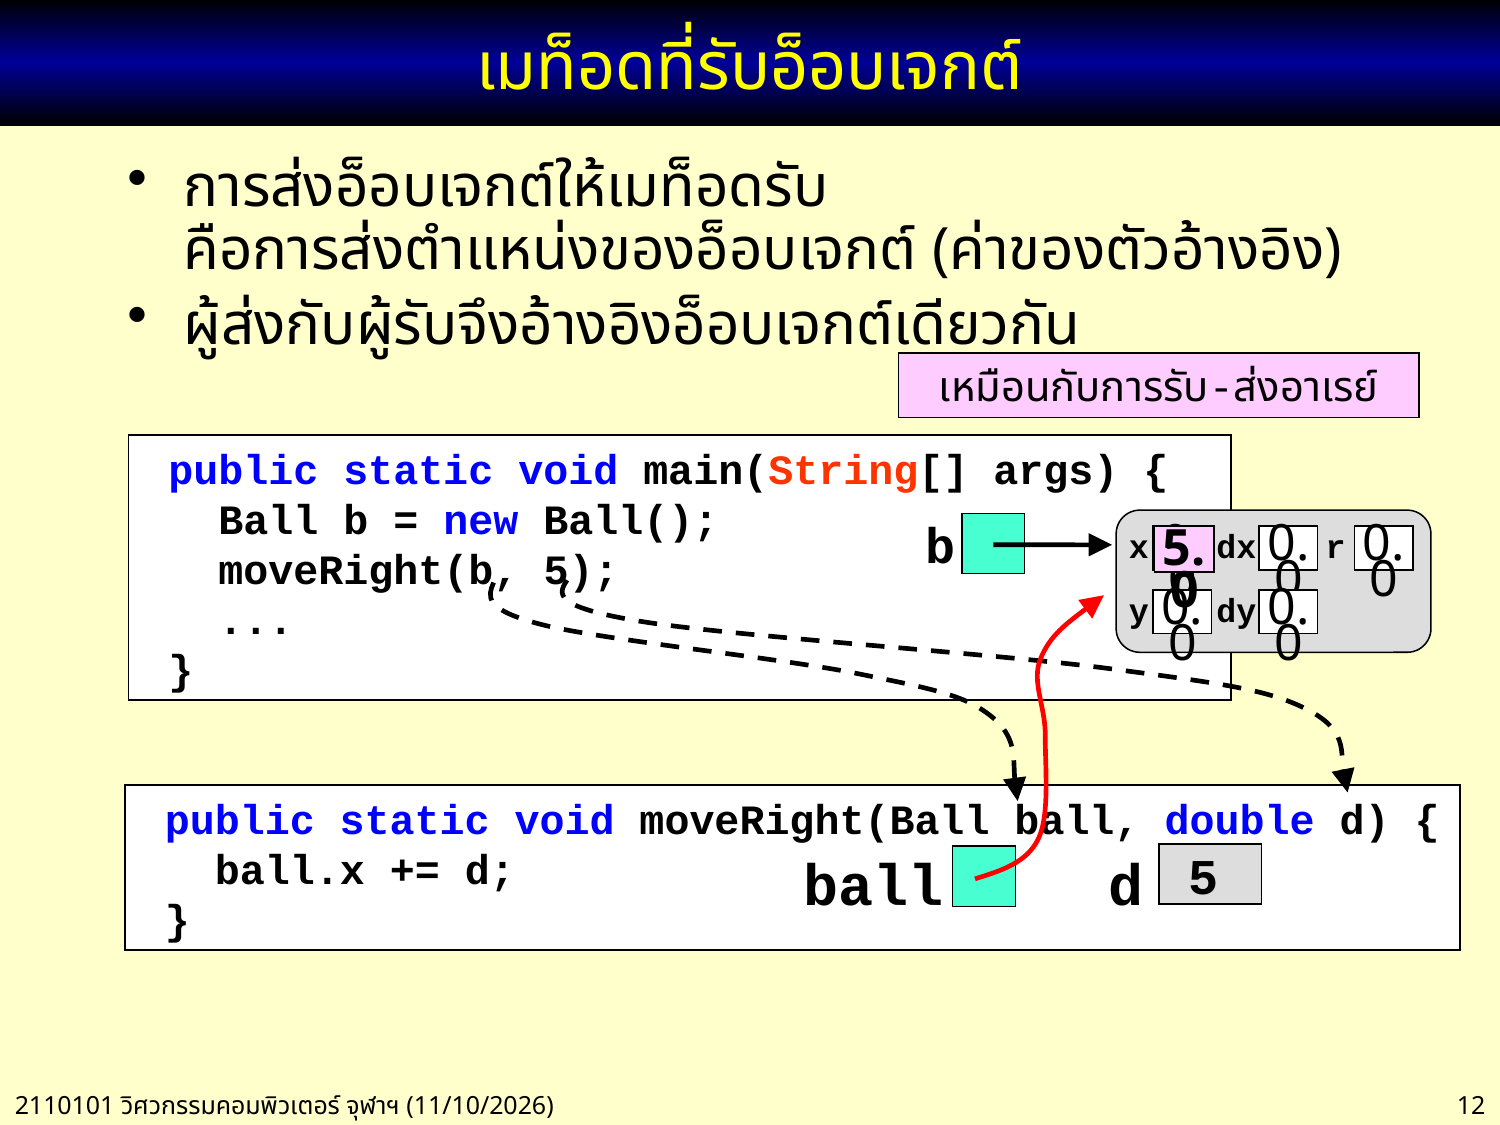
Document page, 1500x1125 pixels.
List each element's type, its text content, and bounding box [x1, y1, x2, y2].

title เมท็อดที่รับอ็อบเจกต์ [0, 0, 1500, 126]
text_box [482, 579, 1348, 802]
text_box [918, 509, 1432, 653]
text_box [974, 595, 1234, 912]
text_box public static void main(String[] args) { Ball b = new Ball(); moveRight(b, 5); ... } [128, 435, 1231, 700]
text_box เหมือนกับการรับ-ส่งอาเรย์ [898, 352, 1420, 418]
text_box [124, 784, 1461, 952]
list การส่งอ็อบเจกต์ให้เมท็อดรับ คือการส่งตำแหน่งของอ็อบเจกต์ (ค่าของตัวอ้างอิง) ผู้ส่งกับผู้รับจึงอ้างอิงอ็อบเจกต์เดียวกัน [112, 148, 1412, 409]
